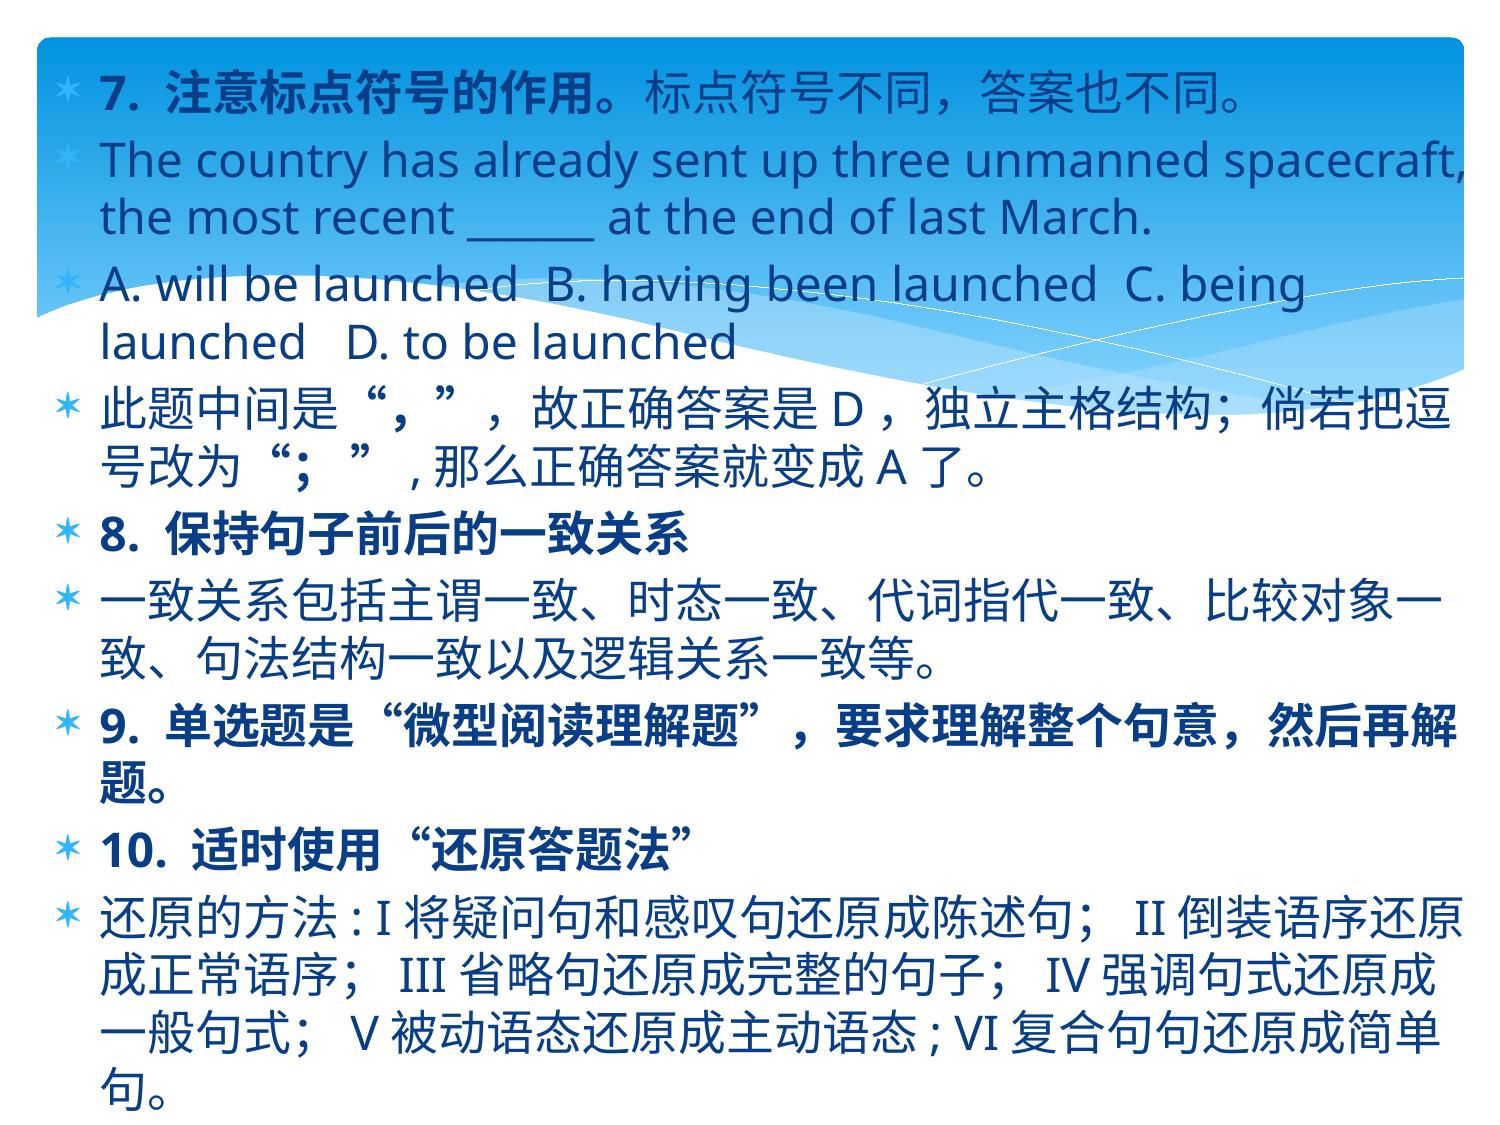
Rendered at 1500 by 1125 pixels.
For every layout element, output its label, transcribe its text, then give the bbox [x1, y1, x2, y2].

list 7. 注意标点符号的作用。标点符号不同，答案也不同。 The country has already sent up three unmanned spacecraft, the most recent ______ at the end of last March. A. will be launched B. having been launched C. being launched D. to be launched 此题中间是“，”，故正确答案是D，独立主格结构；倘若把逗号改为“； ”,那么正确答案就变成A了。 8. 保持句子前后的一致关系 一致关系包括主谓一致、时态一致、代词指代一致、比较对象一致、句法结构一致以及逻辑关系一致等。 9. 单选题是“微型阅读理解题”，要求理解整个句意，然后再解题。 10. 适时使用“还原答题法” 还原的方法: I将疑问句和感叹句还原成陈述句；II倒装语序还原成正常语序；III省略句还原成完整的句子；IV强调句式还原成一般句式；V被动语态还原成主动语态; VI复合句句还原成简单句。 [41, 54, 1500, 1125]
